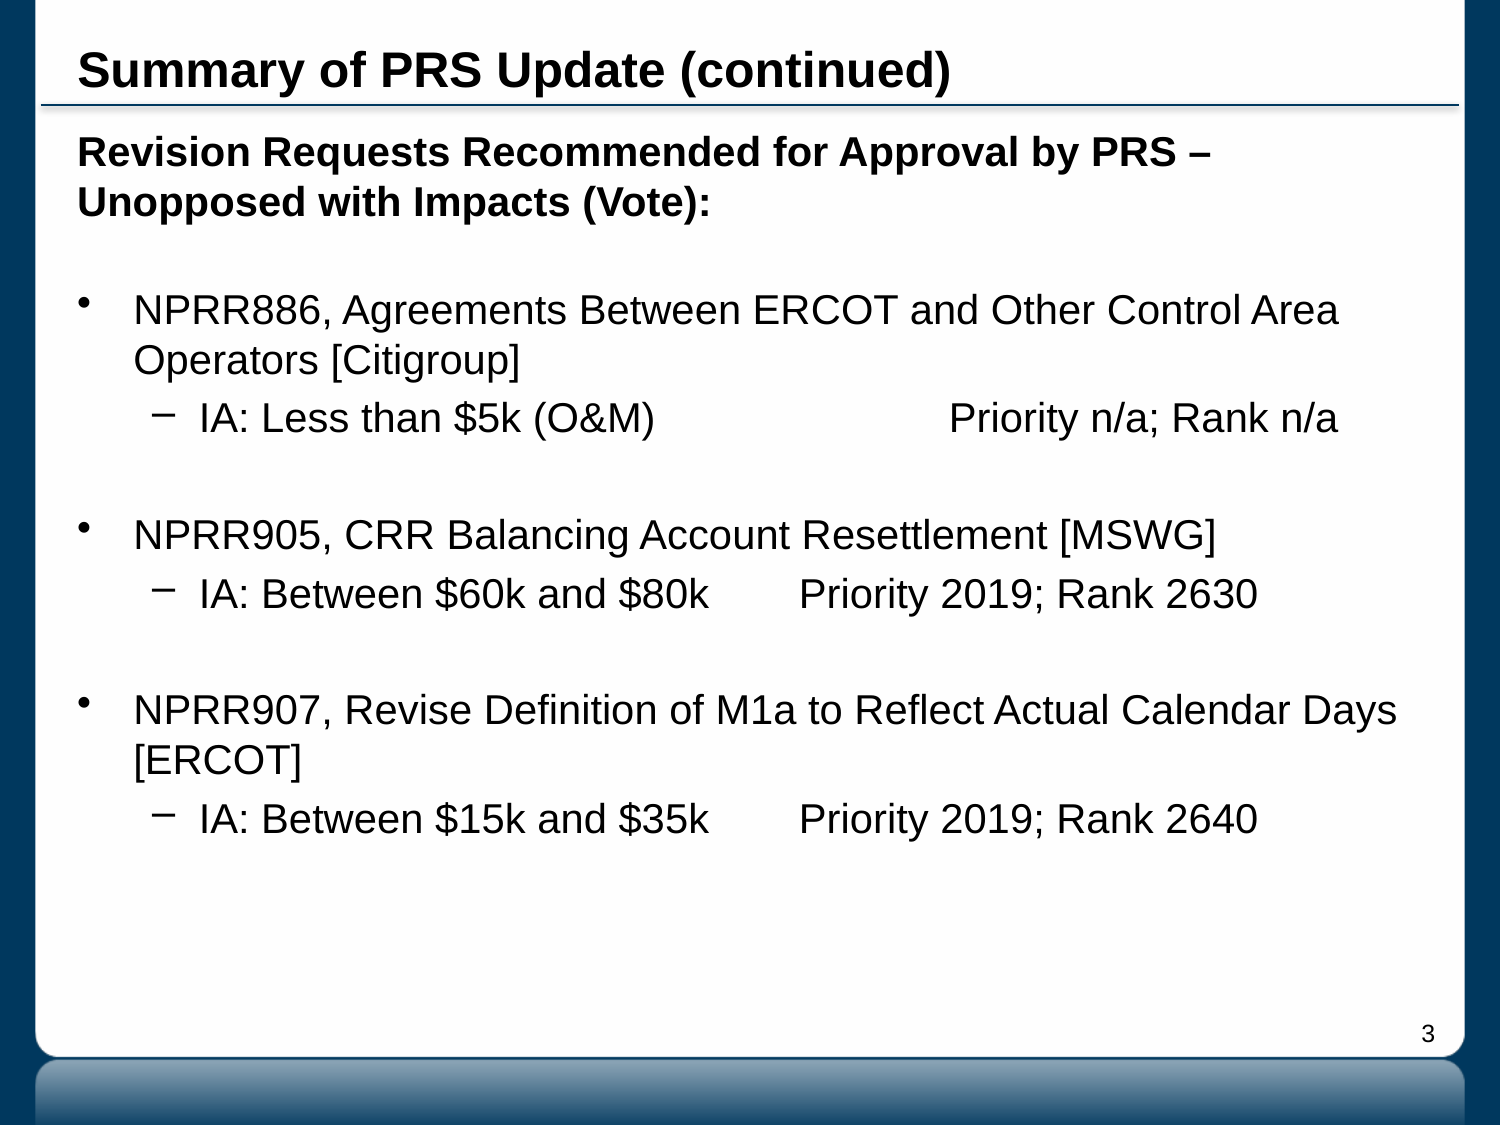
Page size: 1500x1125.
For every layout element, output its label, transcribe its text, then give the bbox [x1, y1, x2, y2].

text_box Revision Requests Recommended for Approval by PRS – Unopposed with Impacts (Vote): NPRR886, Agreements Between ERCOT and Other Control Area Operators [Citigroup] IA: Less than $5k (O&M) Priority n/a; Rank n/a NPRR905, CRR Balancing Account Resettlement [MSWG] IA: Between $60k and $80k Priority 2019; Rank 2630 NPRR907, Revise Definition of M1a to Reflect Actual Calendar Days [ERCOT] IA: Between $15k and $35k Priority 2019; Rank 2640 [62, 117, 1450, 1027]
title Summary of PRS Update (continued) [62, 29, 1450, 106]
picture [35, 0, 1465, 1125]
